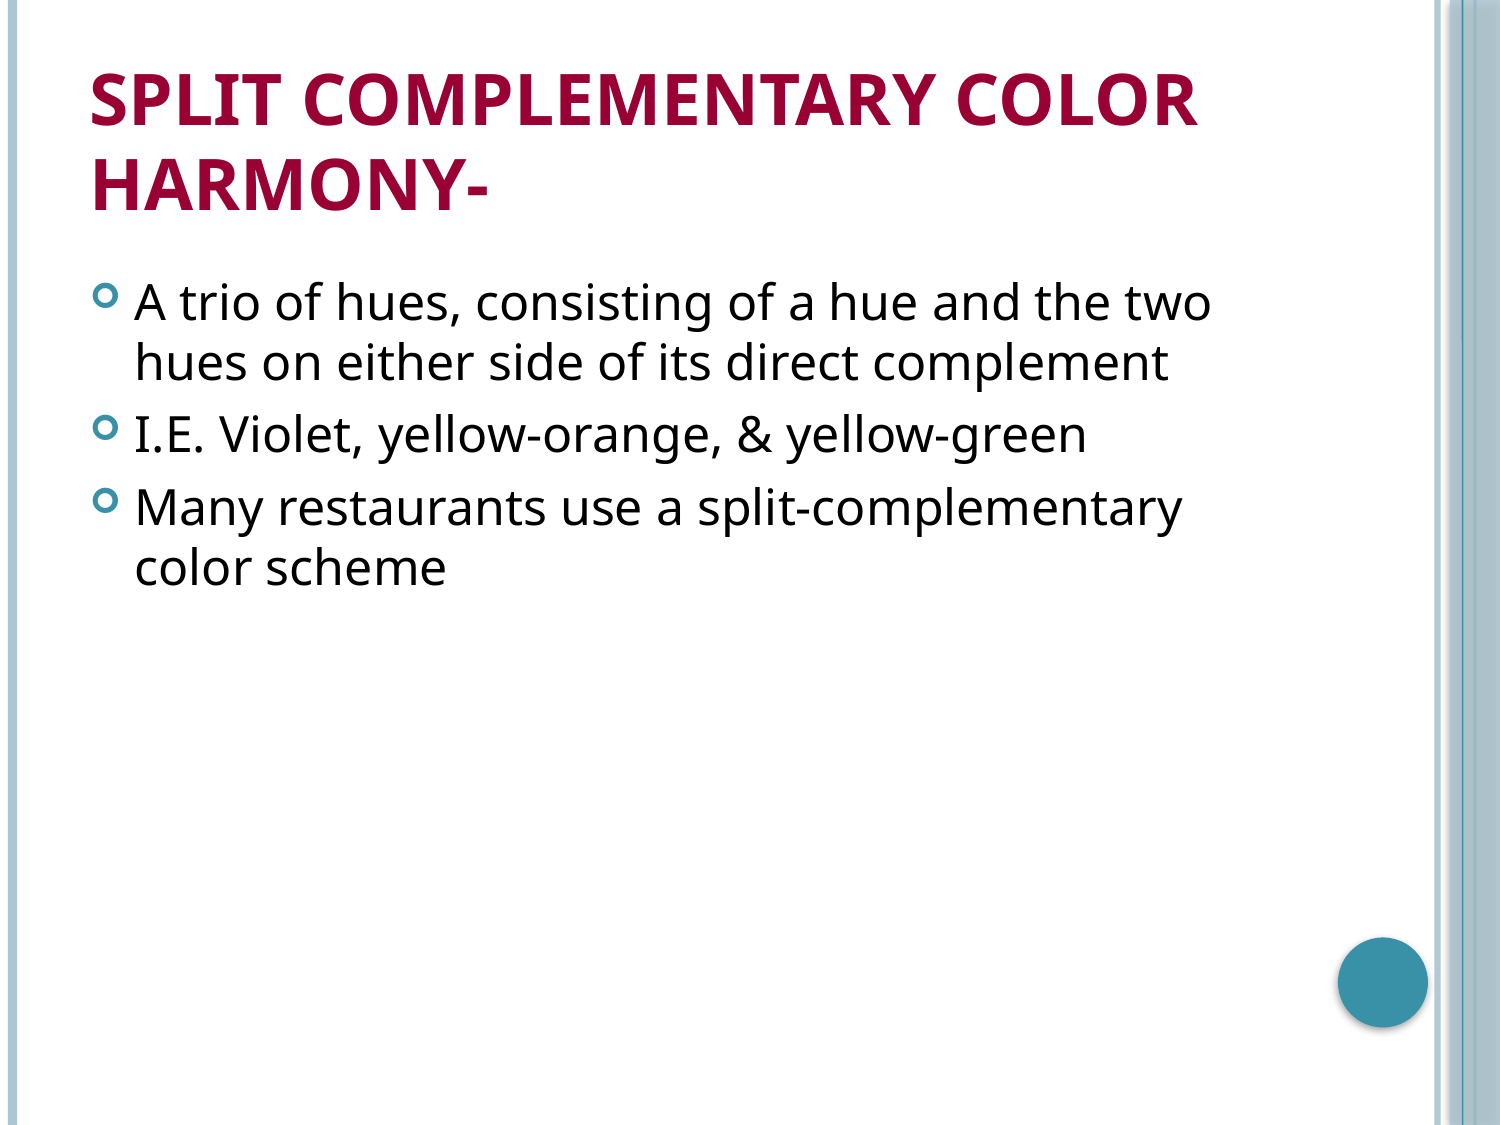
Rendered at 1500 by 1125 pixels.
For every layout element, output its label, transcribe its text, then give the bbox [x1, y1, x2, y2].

list A trio of hues, consisting of a hue and the two hues on either side of its direct complement I.E. Violet, yellow-orange, & yellow-green Many restaurants use a split-complementary color scheme [75, 262, 1300, 1062]
title Split complementary color harmony- [75, 45, 1300, 233]
